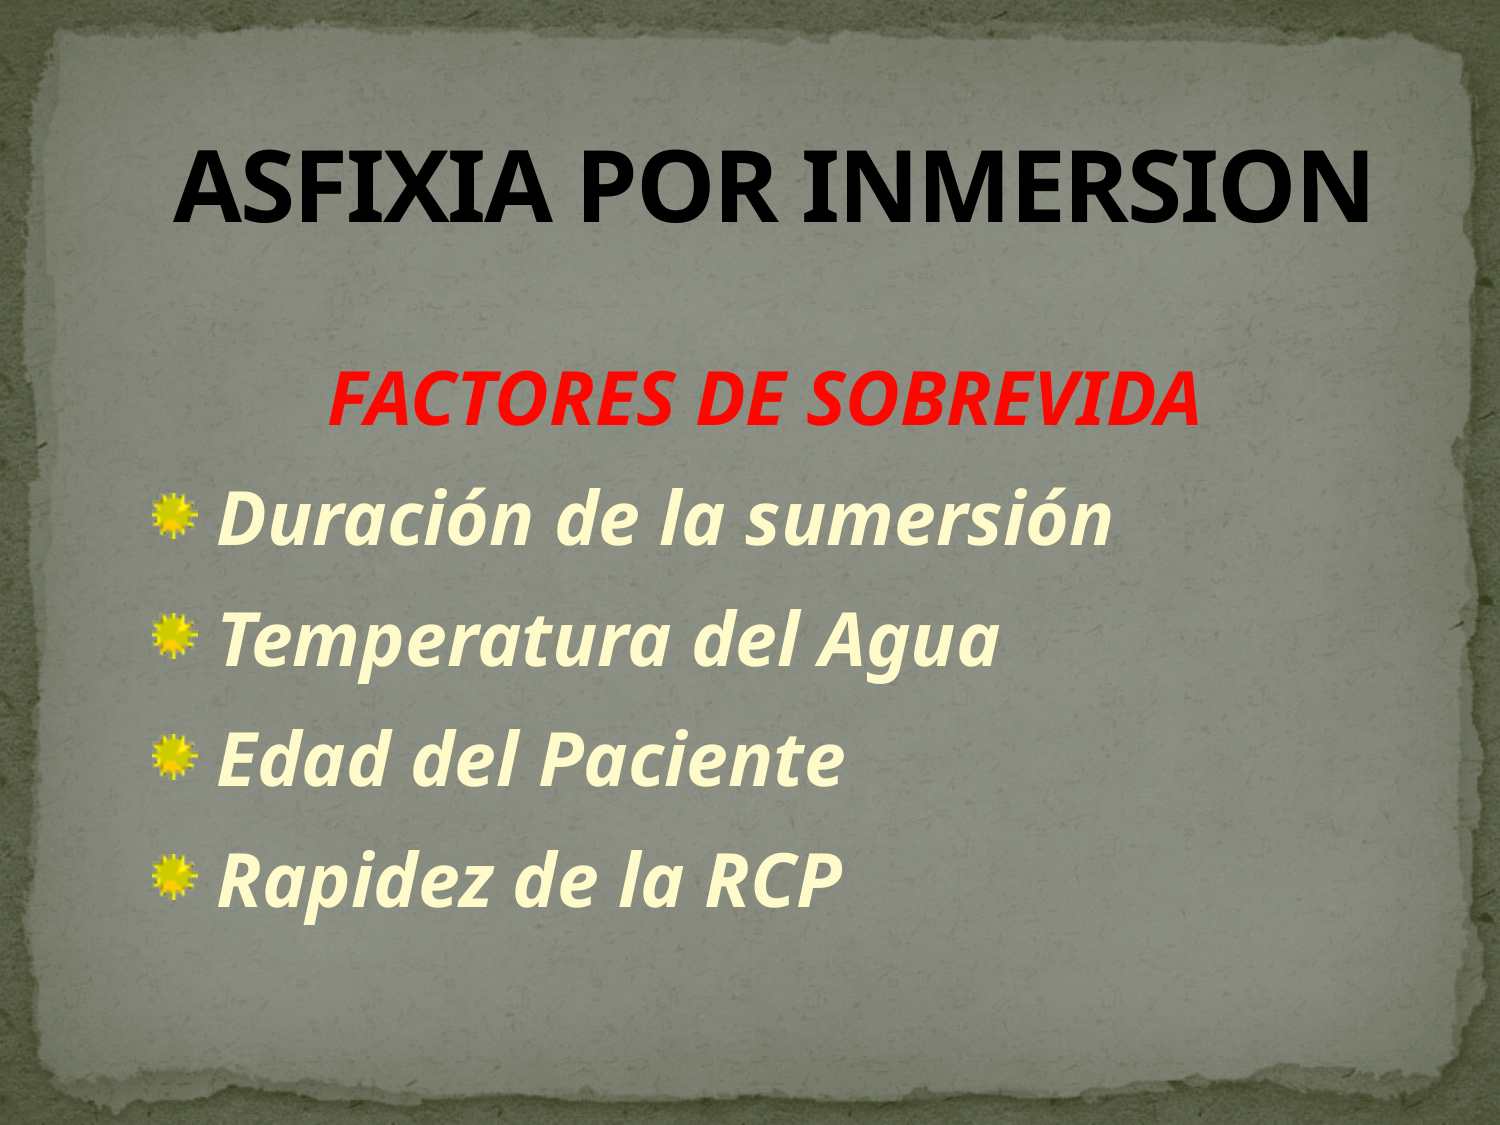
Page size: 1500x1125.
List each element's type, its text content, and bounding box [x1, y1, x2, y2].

title ASFIXIA POR INMERSION [49, 62, 1500, 250]
picture [152, 493, 198, 539]
picture [152, 734, 198, 780]
list FACTORES DE SOBREVIDA Duración de la sumersión Temperatura del Agua Edad del Paciente Rapidez de la RCP [137, 324, 1413, 1001]
picture [152, 613, 198, 659]
picture [152, 854, 198, 900]
